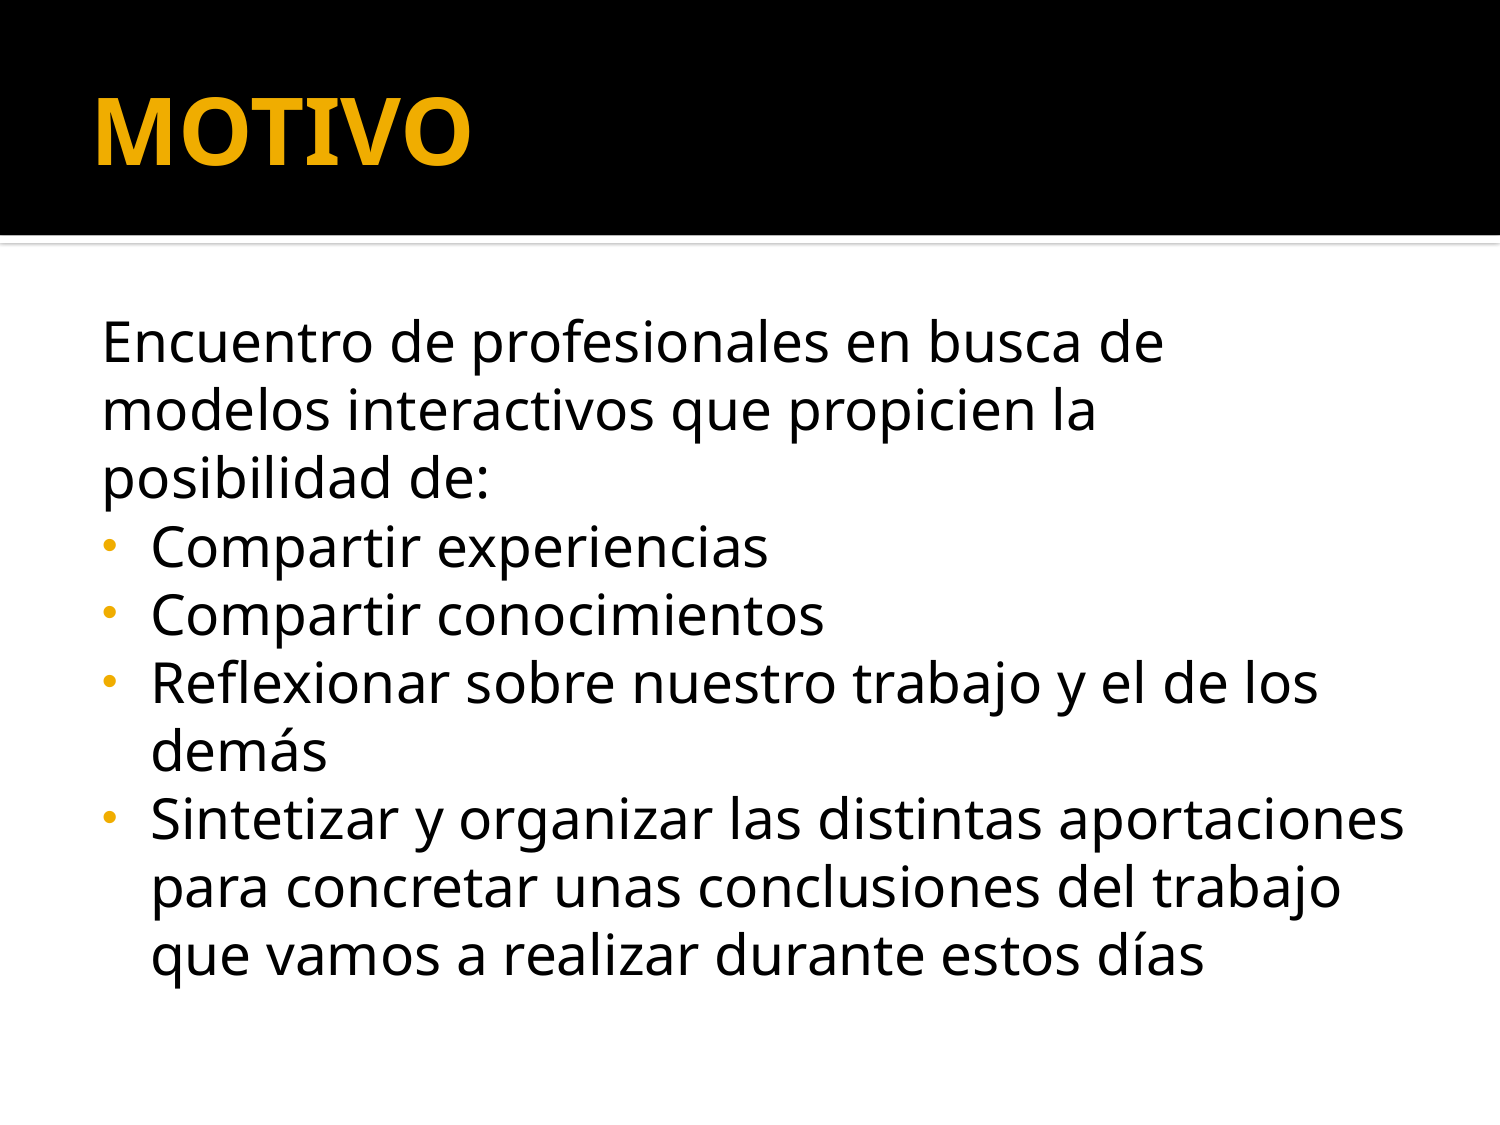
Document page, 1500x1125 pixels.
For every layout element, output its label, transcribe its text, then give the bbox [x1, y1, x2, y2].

list Encuentro de profesionales en busca de modelos interactivos que propicien la posibilidad de: Compartir experiencias Compartir conocimientos Reflexionar sobre nuestro trabajo y el de los demás Sintetizar y organizar las distintas aportaciones para concretar unas conclusiones del trabajo que vamos a realizar durante estos días [75, 291, 1425, 1050]
title MOTIVO [75, 25, 1425, 231]
